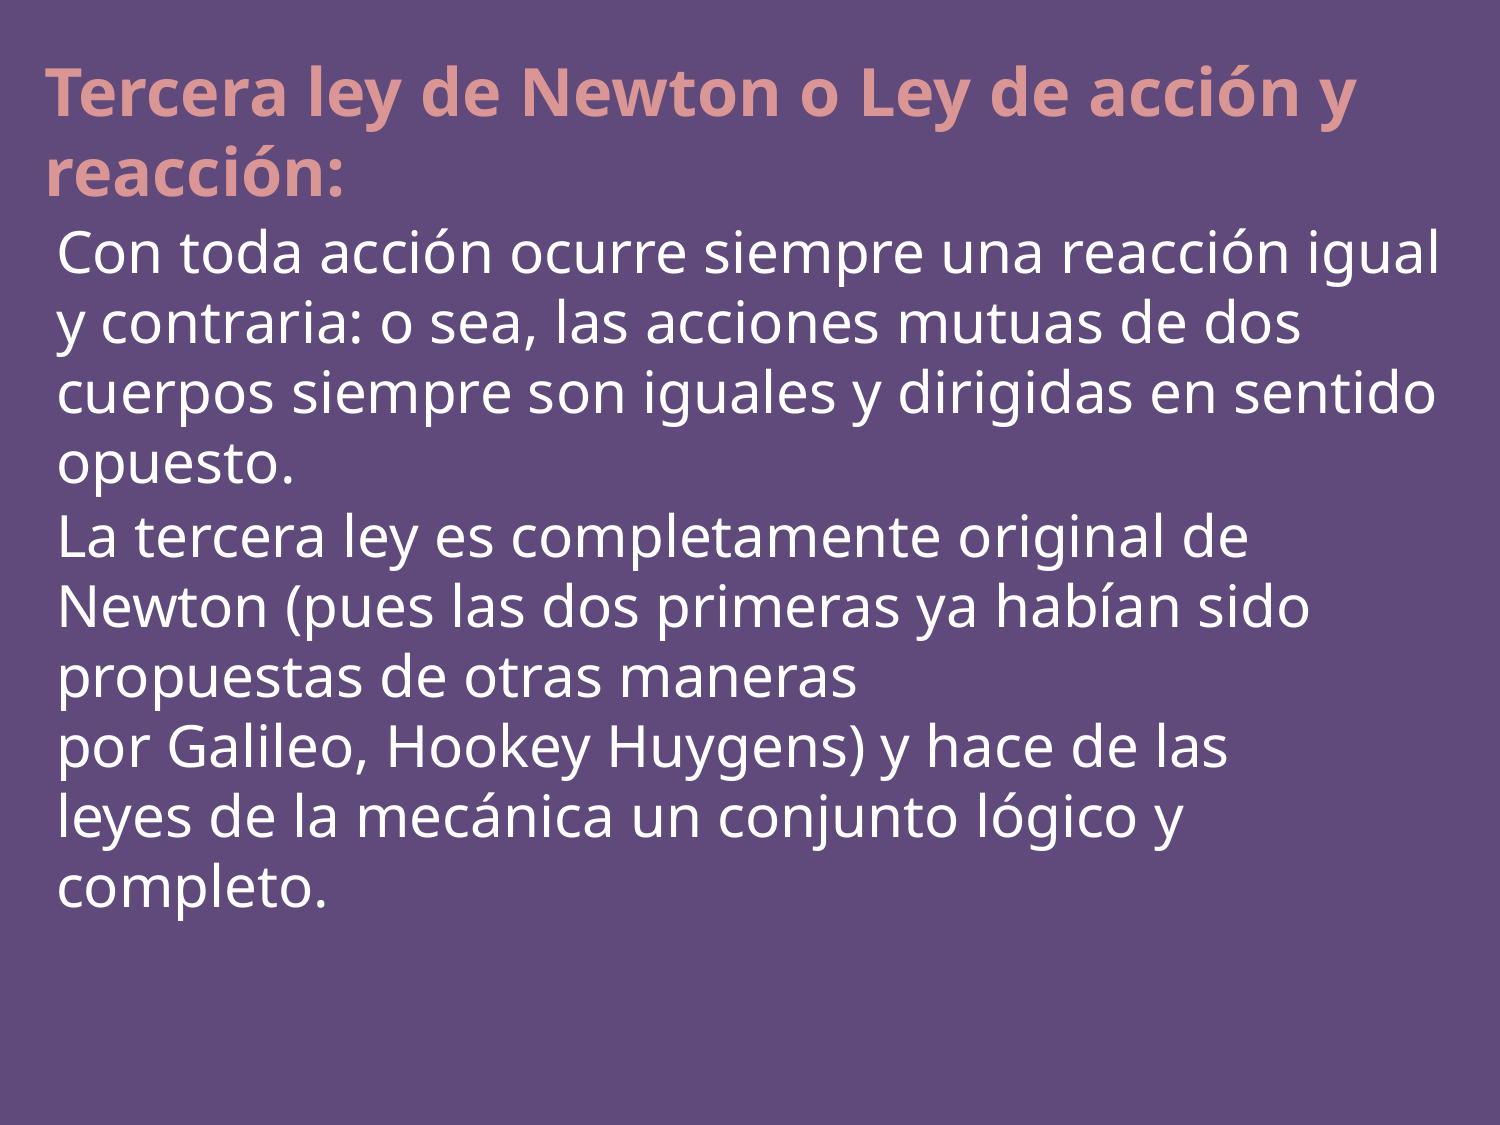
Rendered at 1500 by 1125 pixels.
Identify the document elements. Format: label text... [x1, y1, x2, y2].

text_box La tercera ley es completamente original de Newton (pues las dos primeras ya habían sido propuestas de otras maneras por Galileo, Hookey Huygens) y hace de las leyes de la mecánica un conjunto lógico y completo. [41, 491, 1353, 927]
text_box Tercera ley de Newton o Ley de acción y reacción: [29, 42, 1447, 263]
text_box Con toda acción ocurre siempre una reacción igual y contraria: o sea, las acciones mutuas de dos cuerpos siempre son iguales y dirigidas en sentido opuesto. [41, 208, 1500, 503]
